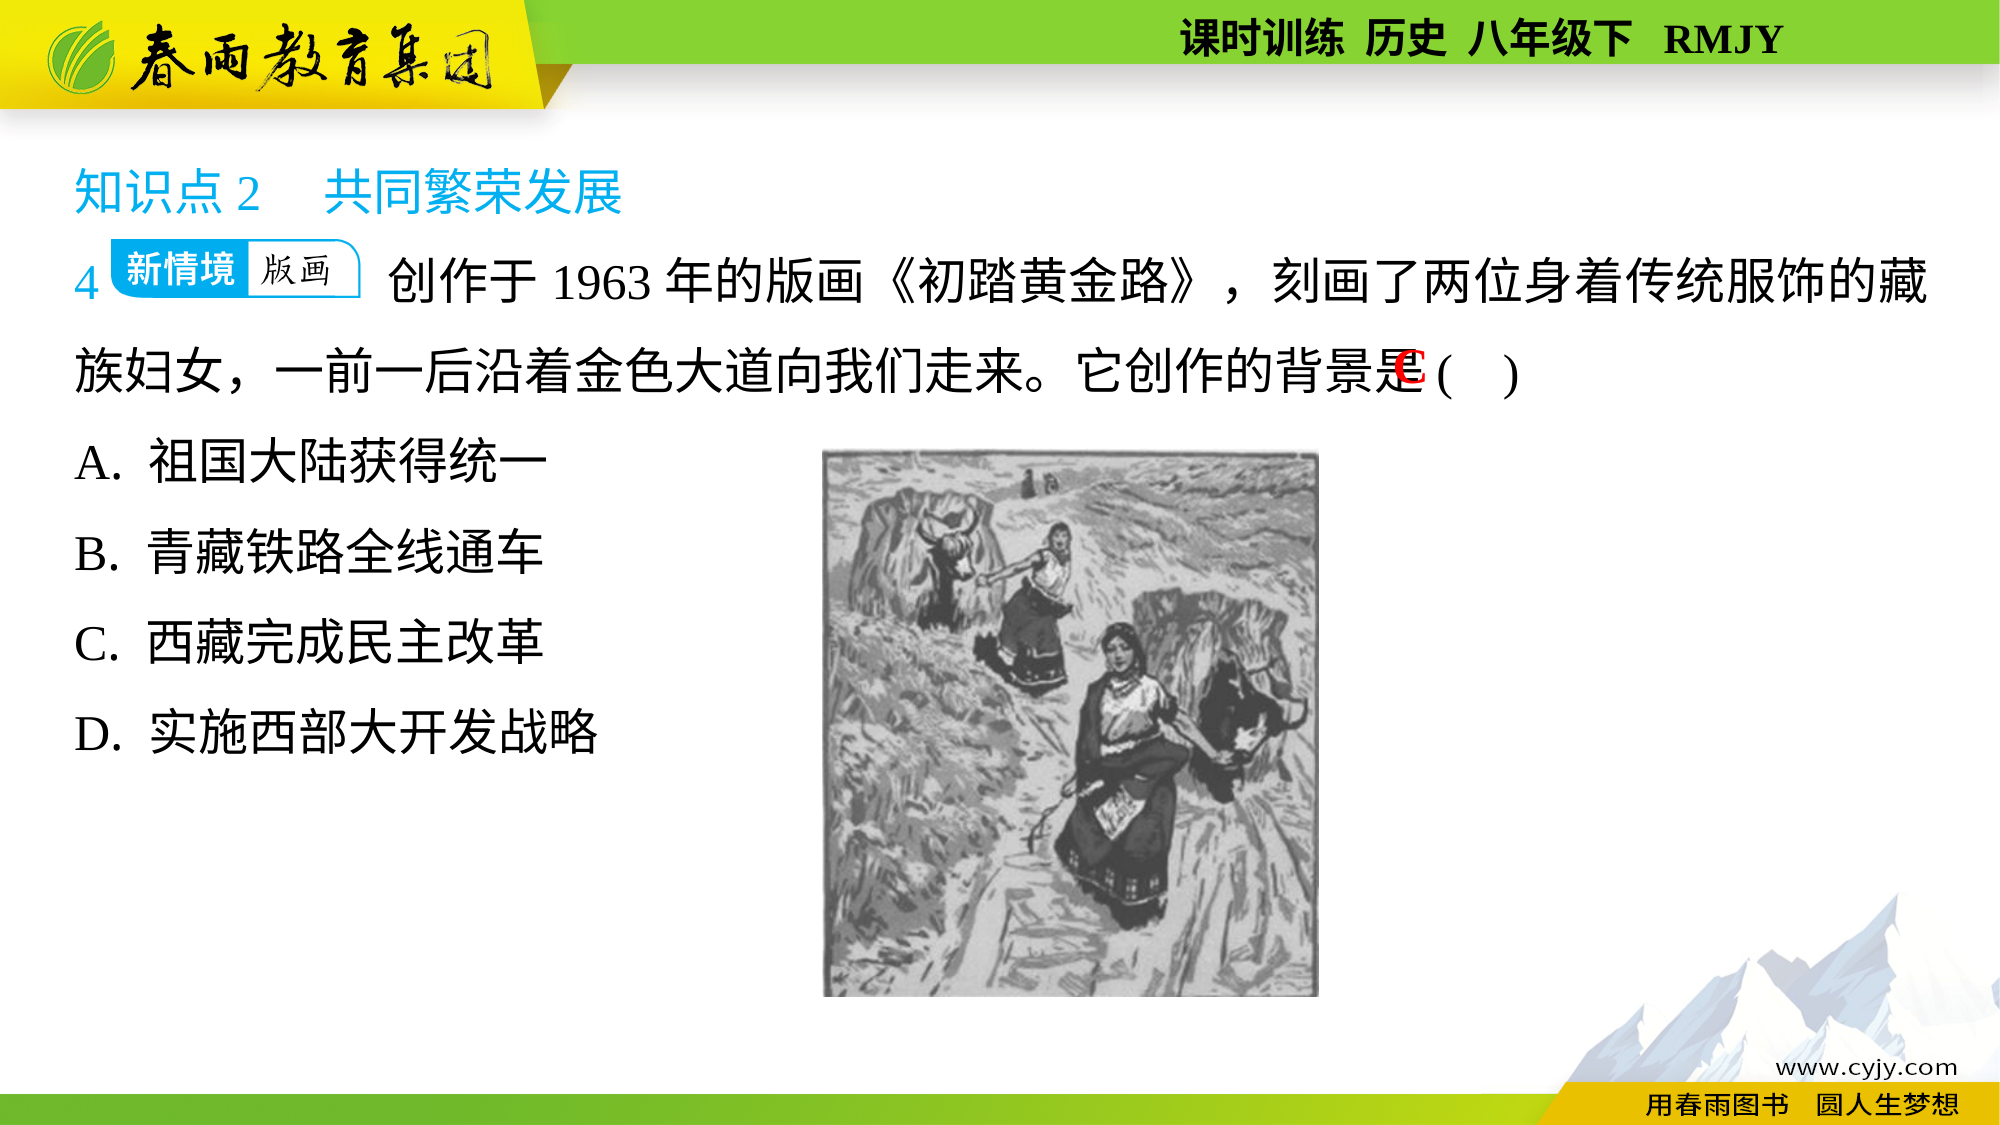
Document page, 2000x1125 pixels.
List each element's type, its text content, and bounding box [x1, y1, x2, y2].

text_box C [1377, 326, 1458, 401]
list 知识点2 共同繁荣发展 4 创作于1963年的版画《初踏黄金路》，刻画了两位身着传统服饰的藏族妇女，一前一后沿着金色大道向我们走来。它创作的背景是( ) A. 祖国大陆获得统一 B. 青藏铁路全线通车 C. 西藏完成民主改革 D. 实施西部大开发战略 [59, 122, 1944, 774]
picture [0, 0, 2000, 1125]
